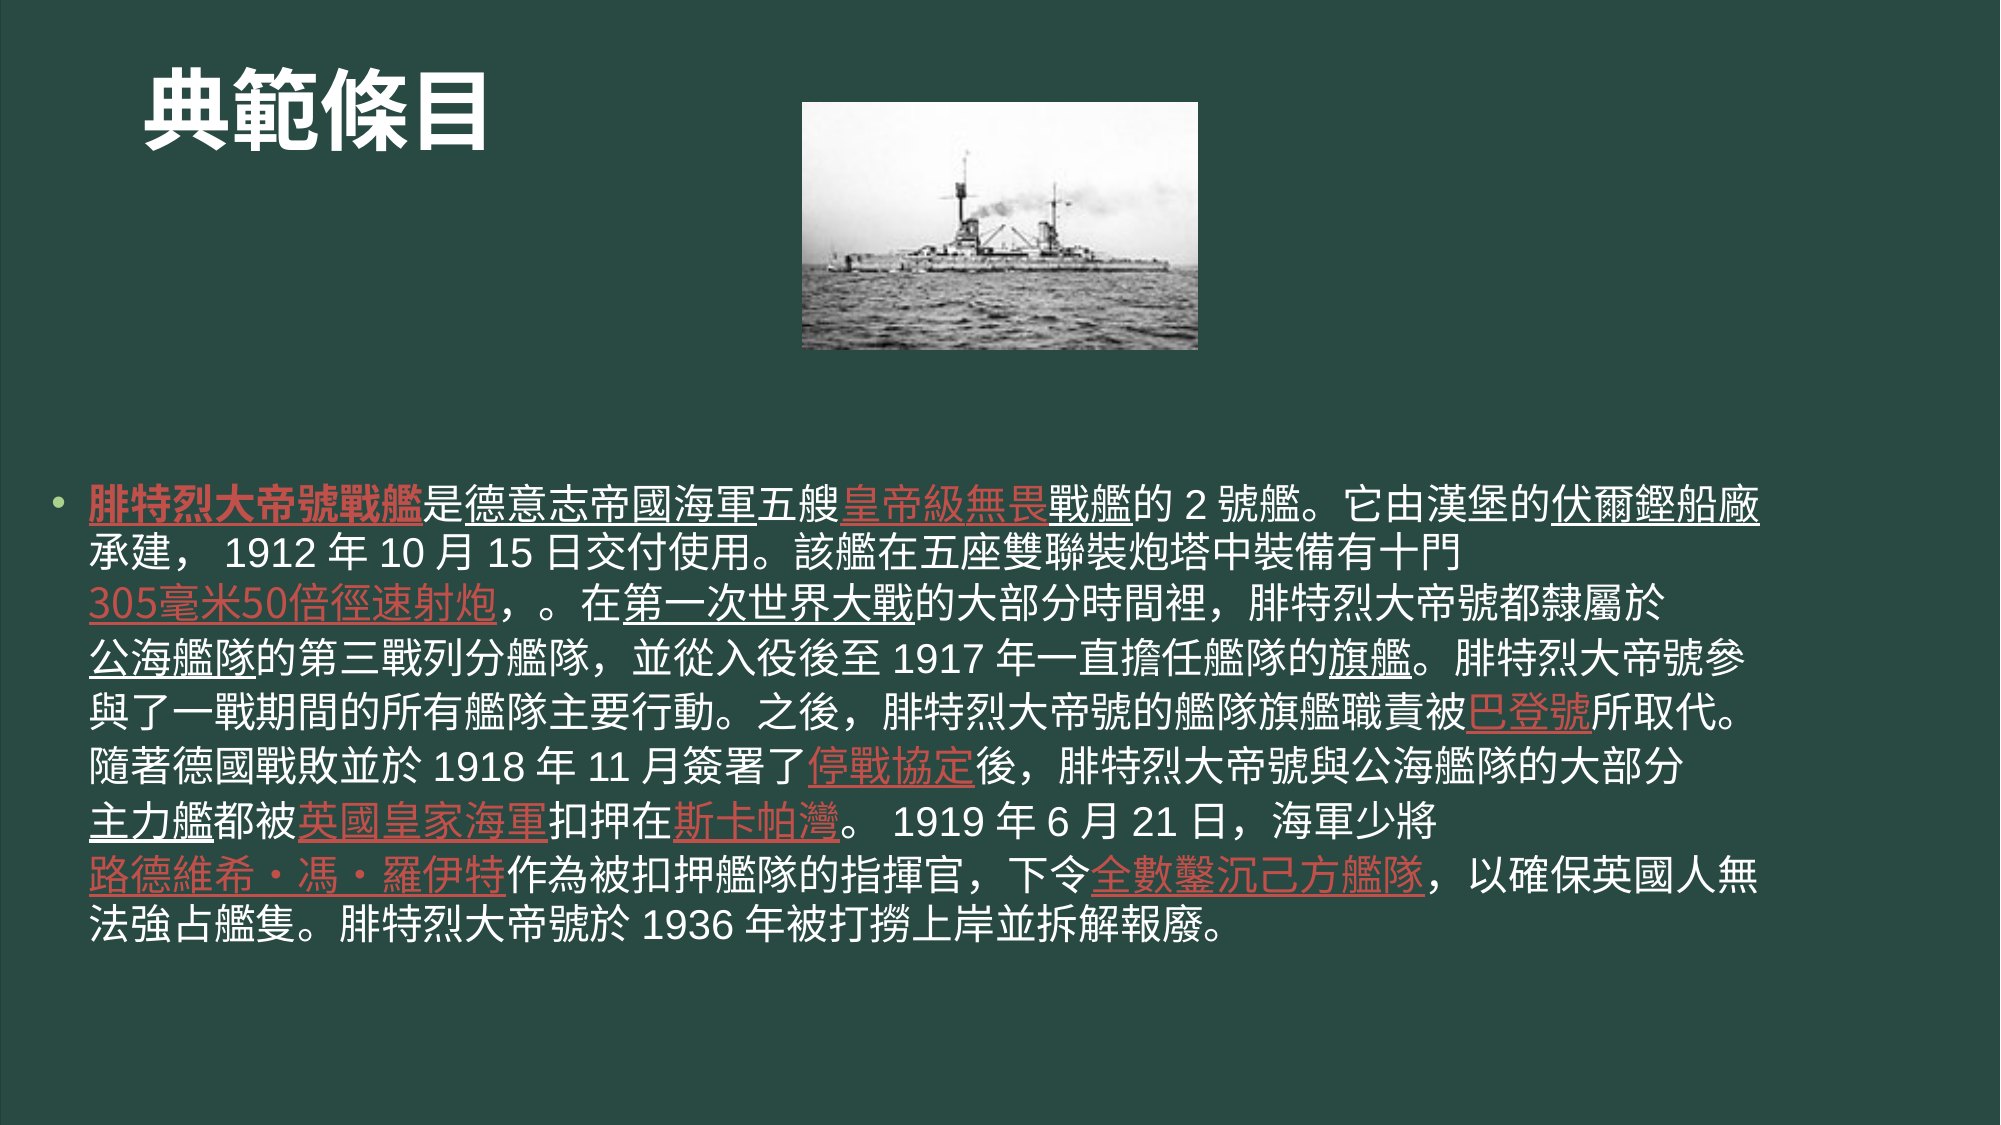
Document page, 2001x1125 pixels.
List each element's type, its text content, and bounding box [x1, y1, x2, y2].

text_box [0, 44, 1909, 297]
list 腓特烈大帝號戰艦是德意志帝國海軍五艘皇帝級無畏戰艦的2號艦。它由漢堡的伏爾鏗船廠承建，1912年10月15日交付使用。該艦在五座雙聯裝炮塔中裝備有十門305毫米50倍徑速射炮，。在第一次世界大戰的大部分時間裡，腓特烈大帝號都隸屬於公海艦隊的第三戰列分艦隊，並從入役後至1917年一直擔任艦隊的旗艦。腓特烈大帝號參與了一戰期間的所有艦隊主要行動。之後，腓特烈大帝號的艦隊旗艦職責被巴登號所取代。隨著德國戰敗並於1918年11月簽署了停戰協定後，腓特烈大帝號與公海艦隊的大部分主力艦都被英國皇家海軍扣押在斯卡帕灣。1919年6月21日，海軍少將路德維希·馮·羅伊特作為被扣押艦隊的指揮官，下令全數鑿沉己方艦隊，以確保英國人無法強占艦隻。腓特烈大帝號於1936年被打撈上岸並拆解報廢。 [36, 470, 1782, 1125]
picture [802, 102, 1198, 350]
